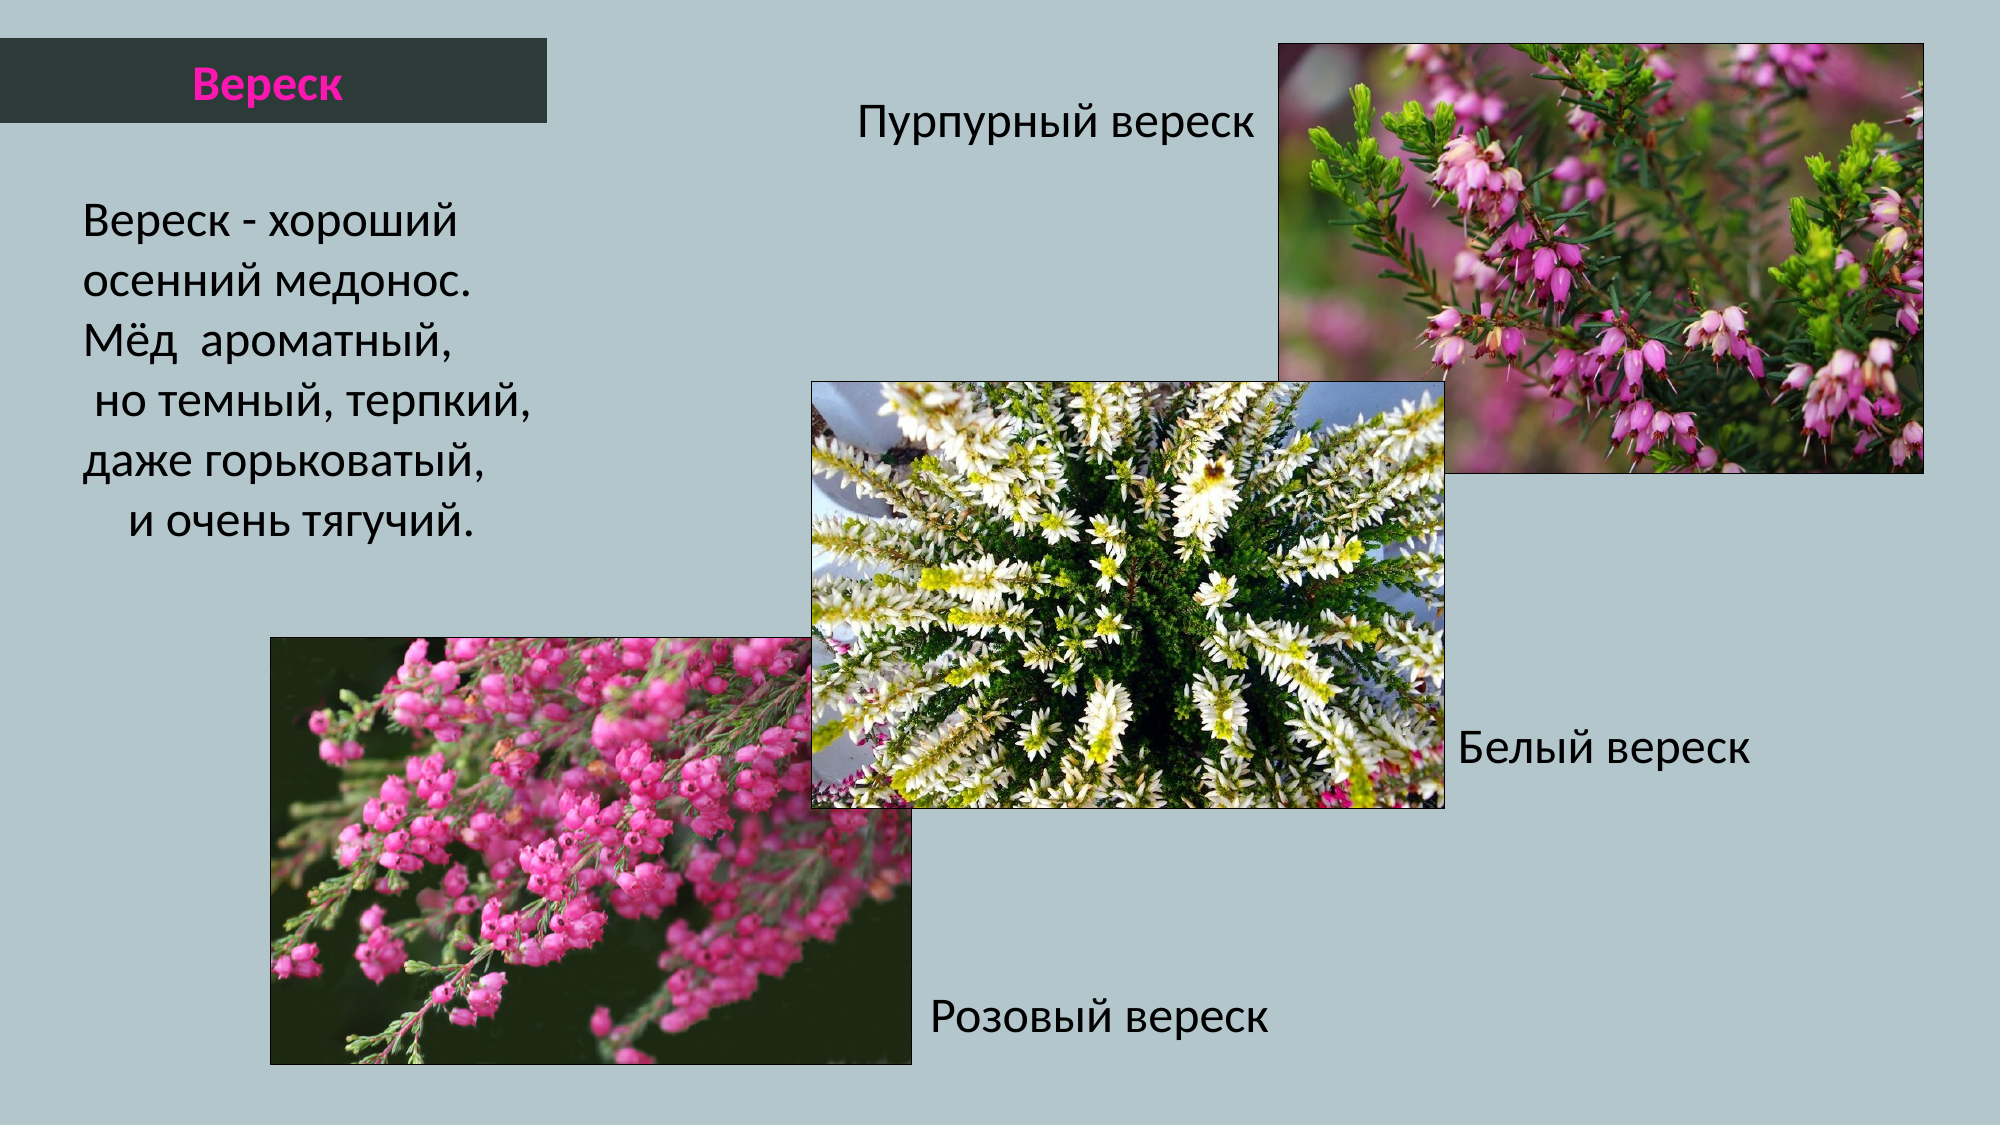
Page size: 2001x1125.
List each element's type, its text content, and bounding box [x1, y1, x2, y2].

text_box Пурпурный вереск [840, 80, 1270, 155]
text_box Вереск - хороший осенний медонос. Мёд ароматный, но темный, терпкий, даже горьковатый, и очень тягучий. [67, 178, 634, 554]
text_box Розовый вереск [915, 974, 1325, 1050]
text_box Белый вереск [1445, 706, 1888, 781]
picture [270, 43, 1924, 1065]
text_box Вереск [0, 38, 547, 123]
